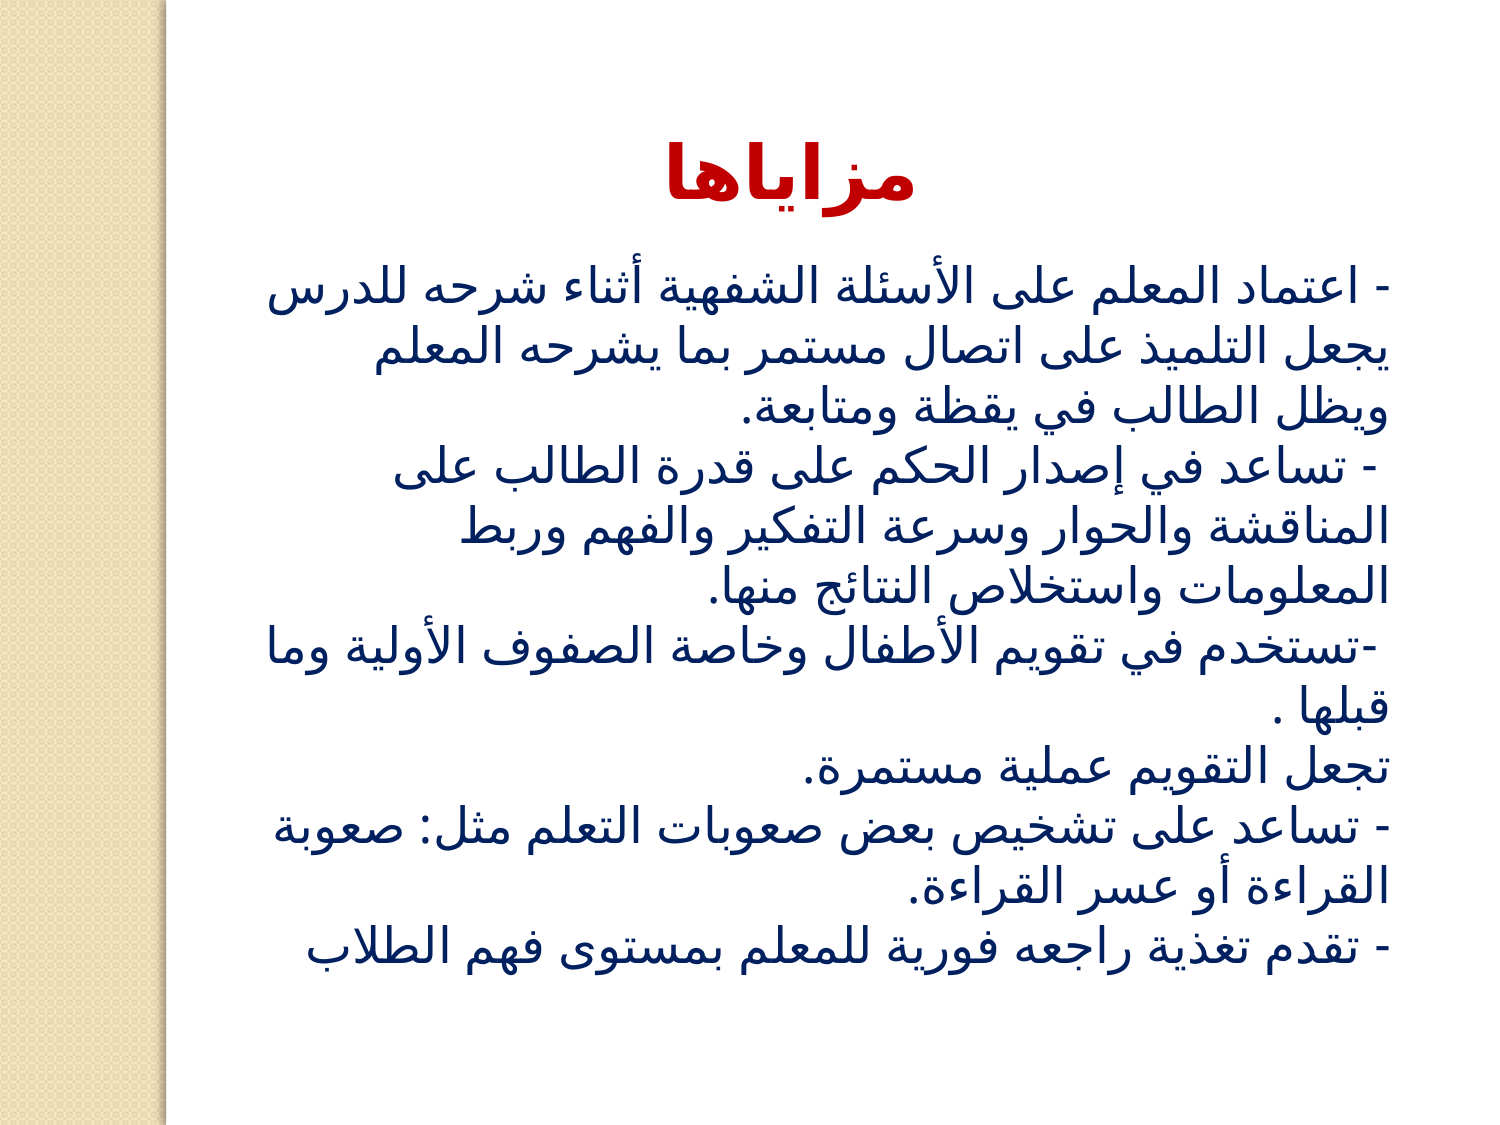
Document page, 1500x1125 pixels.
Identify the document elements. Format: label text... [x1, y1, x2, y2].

text_box - اعتماد المعلم على الأسئلة الشفهية أثناء شرحه للدرس يجعل التلميذ على اتصال مستمر بما يشرحه المعلم ويظل الطالب في يقظة ومتابعة. - تساعد في إصدار الحكم على قدرة الطالب على المناقشة والحوار وسرعة التفكير والفهم وربط المعلومات واستخلاص النتائج منها. -تستخدم في تقويم الأطفال وخاصة الصفوف الأولية وما قبلها . تجعل التقويم عملية مستمرة. - تساعد على تشخيص بعض صعوبات التعلم مثل: صعوبة القراءة أو عسر القراءة. - تقدم تغذية راجعه فورية للمعلم بمستوى فهم الطلاب [234, 246, 1407, 981]
text_box مزاياها [246, 117, 1336, 222]
